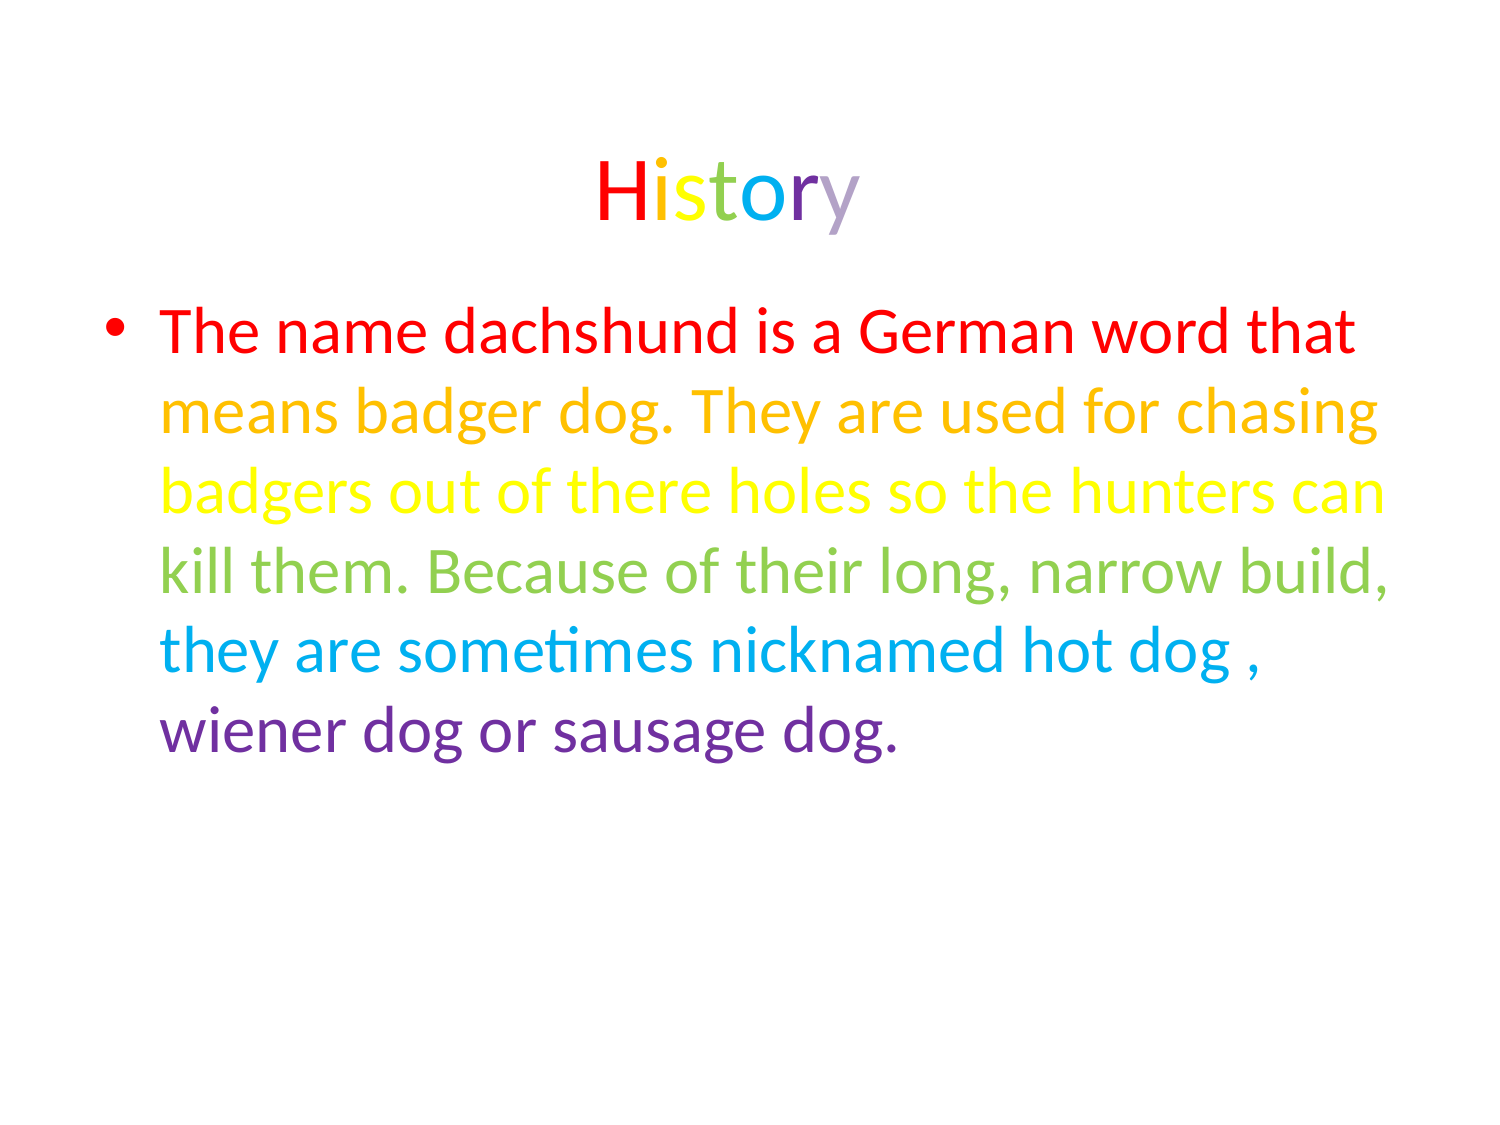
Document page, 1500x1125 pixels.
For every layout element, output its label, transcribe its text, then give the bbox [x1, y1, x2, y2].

list The name dachshund is a German word that means badger dog. They are used for chasing badgers out of there holes so the hunters can kill them. Because of their long, narrow build, they are sometimes nicknamed hot dog , wiener dog or sausage dog. [88, 278, 1439, 1022]
title History [53, 90, 1404, 278]
